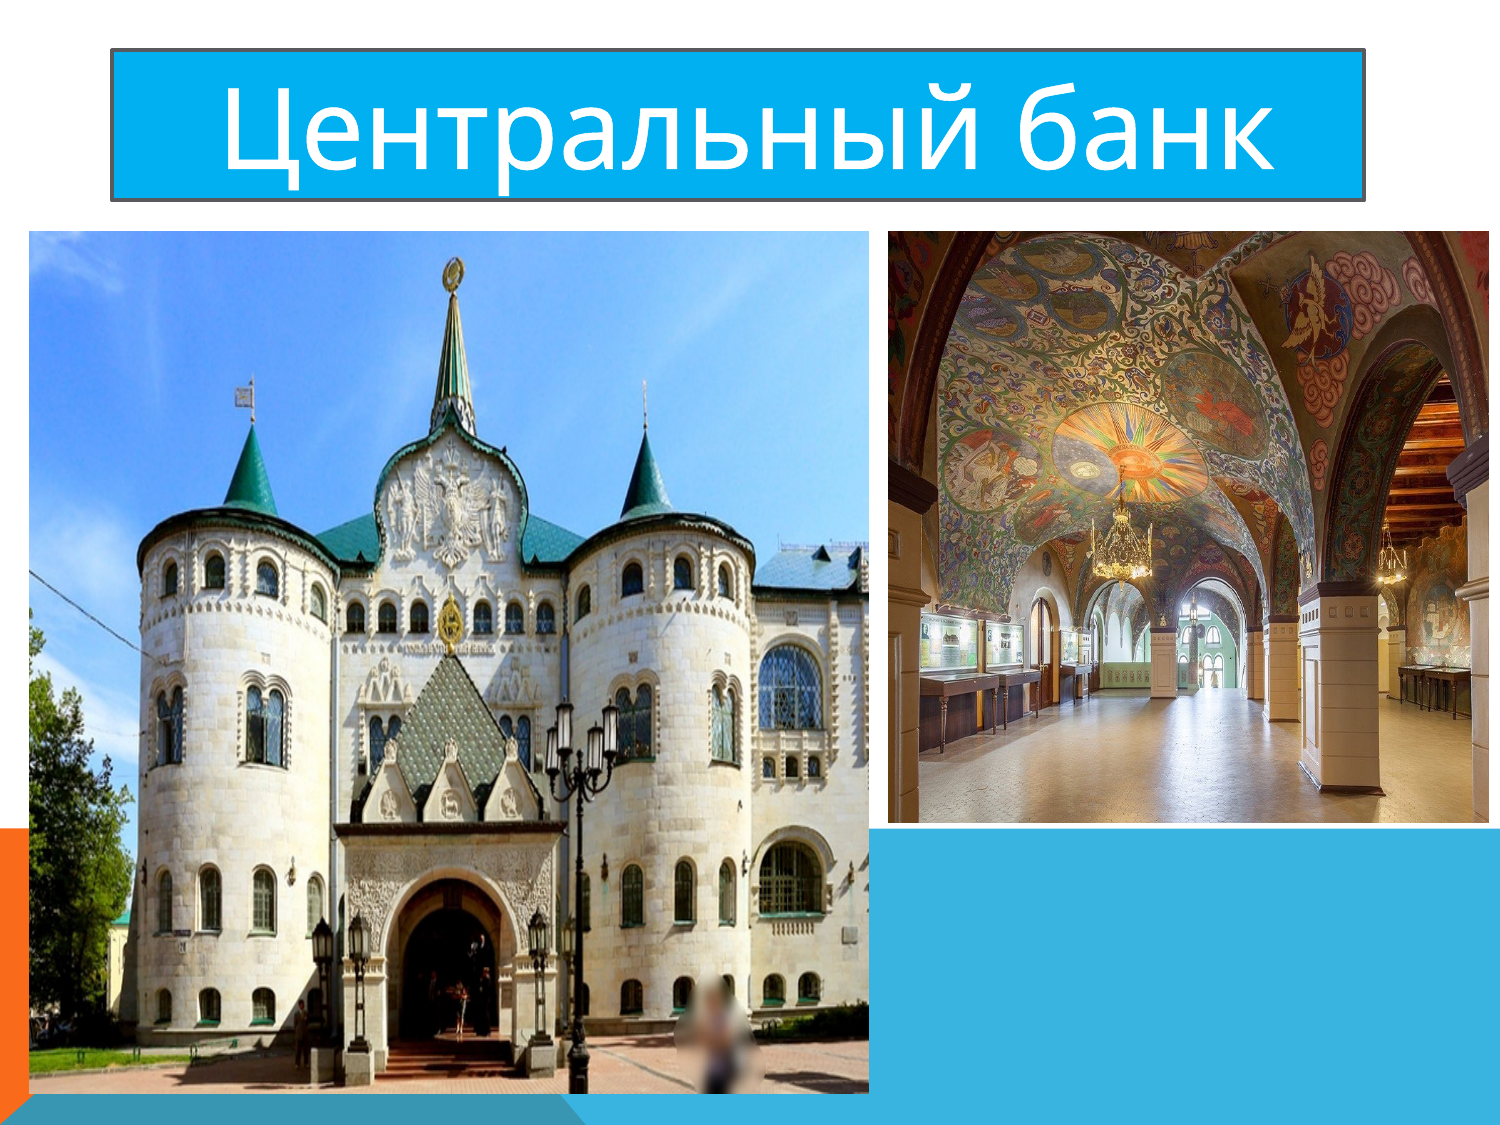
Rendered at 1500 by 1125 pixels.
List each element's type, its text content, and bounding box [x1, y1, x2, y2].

picture [29, 231, 869, 1095]
text_box [110, 48, 1366, 202]
picture [887, 231, 1489, 823]
text_box Центральный банк [202, 48, 1292, 199]
